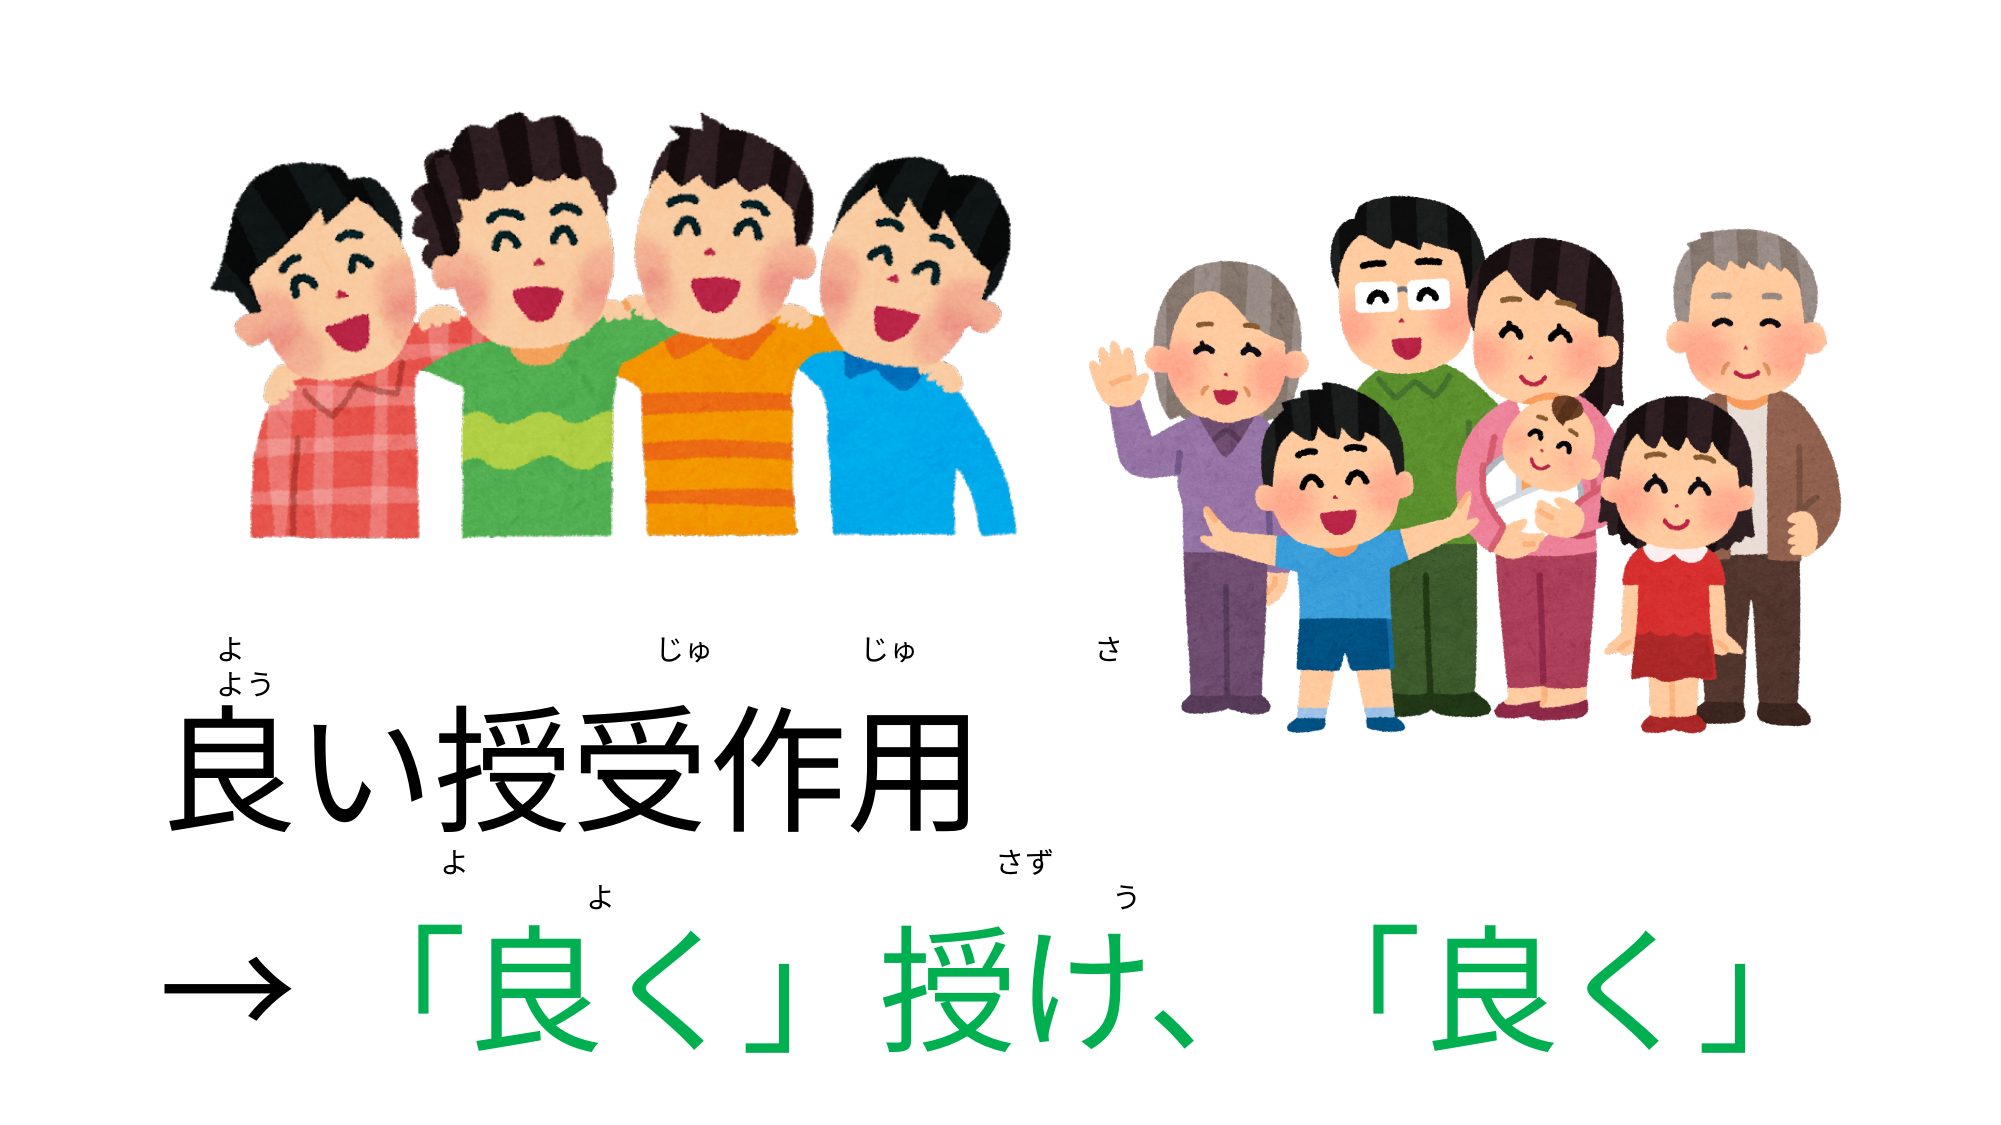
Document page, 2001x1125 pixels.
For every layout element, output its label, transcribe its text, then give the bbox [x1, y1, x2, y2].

text_box 良い授受作用 [144, 594, 1955, 814]
picture [1080, 150, 1856, 783]
picture [184, 68, 1041, 617]
text_box →「良く」授け、「良く」受ける [144, 814, 1955, 1125]
text_box よ じゅ じゅ さ よう [202, 623, 1080, 709]
text_box よ さず よ う [425, 836, 1622, 922]
